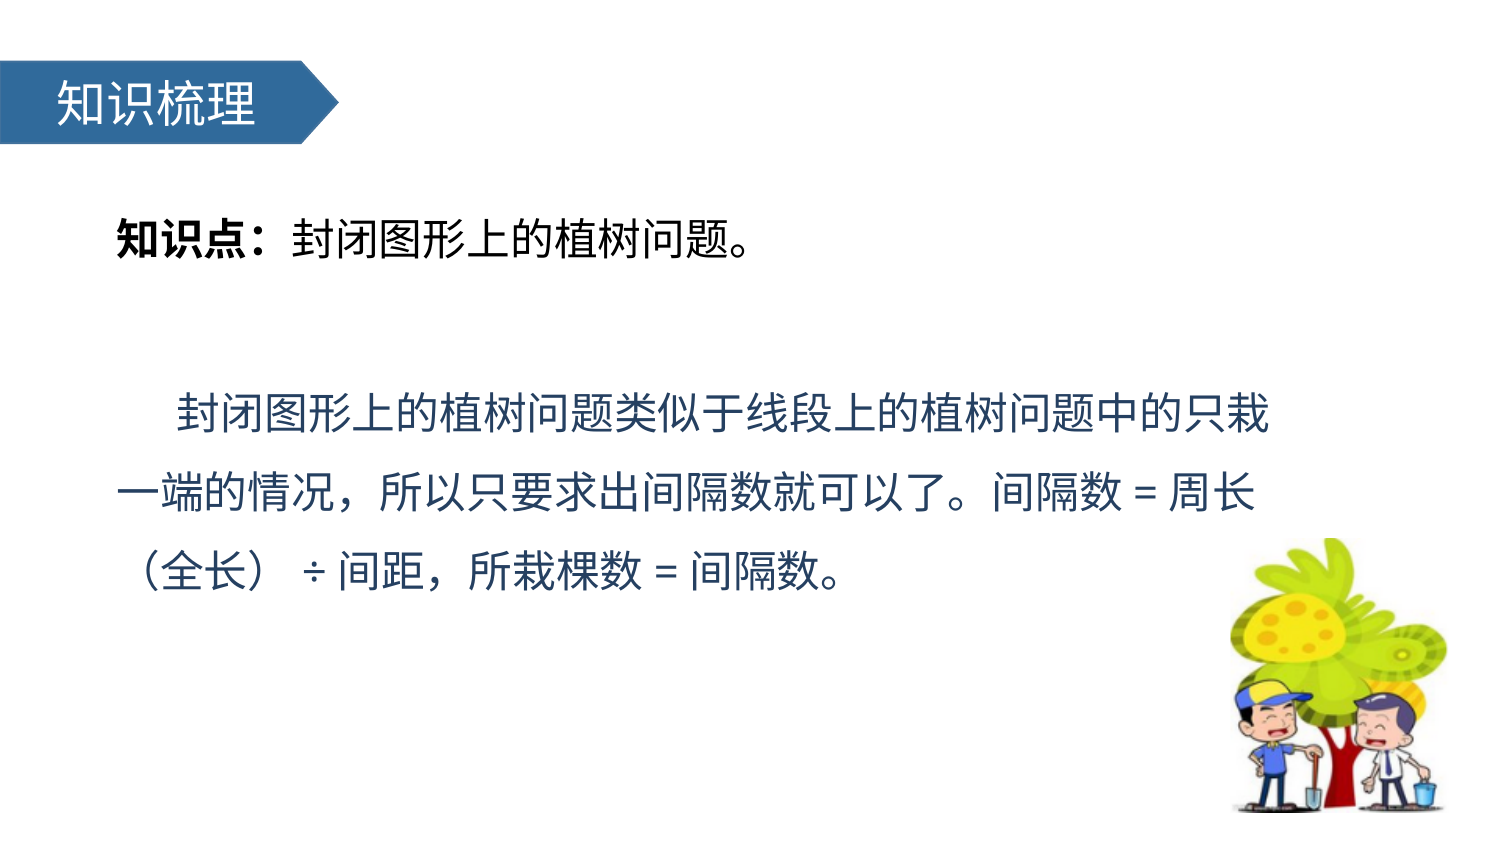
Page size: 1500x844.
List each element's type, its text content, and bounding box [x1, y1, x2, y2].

text_box 知识梳理 [0, 61, 338, 144]
text_box 知识点：封闭图形上的植树问题。 [105, 180, 1177, 271]
text_box 封闭图形上的植树问题类似于线段上的植树问题中的只栽一端的情况，所以只要求出间隔数就可以了。间隔数=周长（全长）÷间距，所栽棵数=间隔数。 [105, 354, 1301, 602]
picture [1223, 538, 1456, 813]
